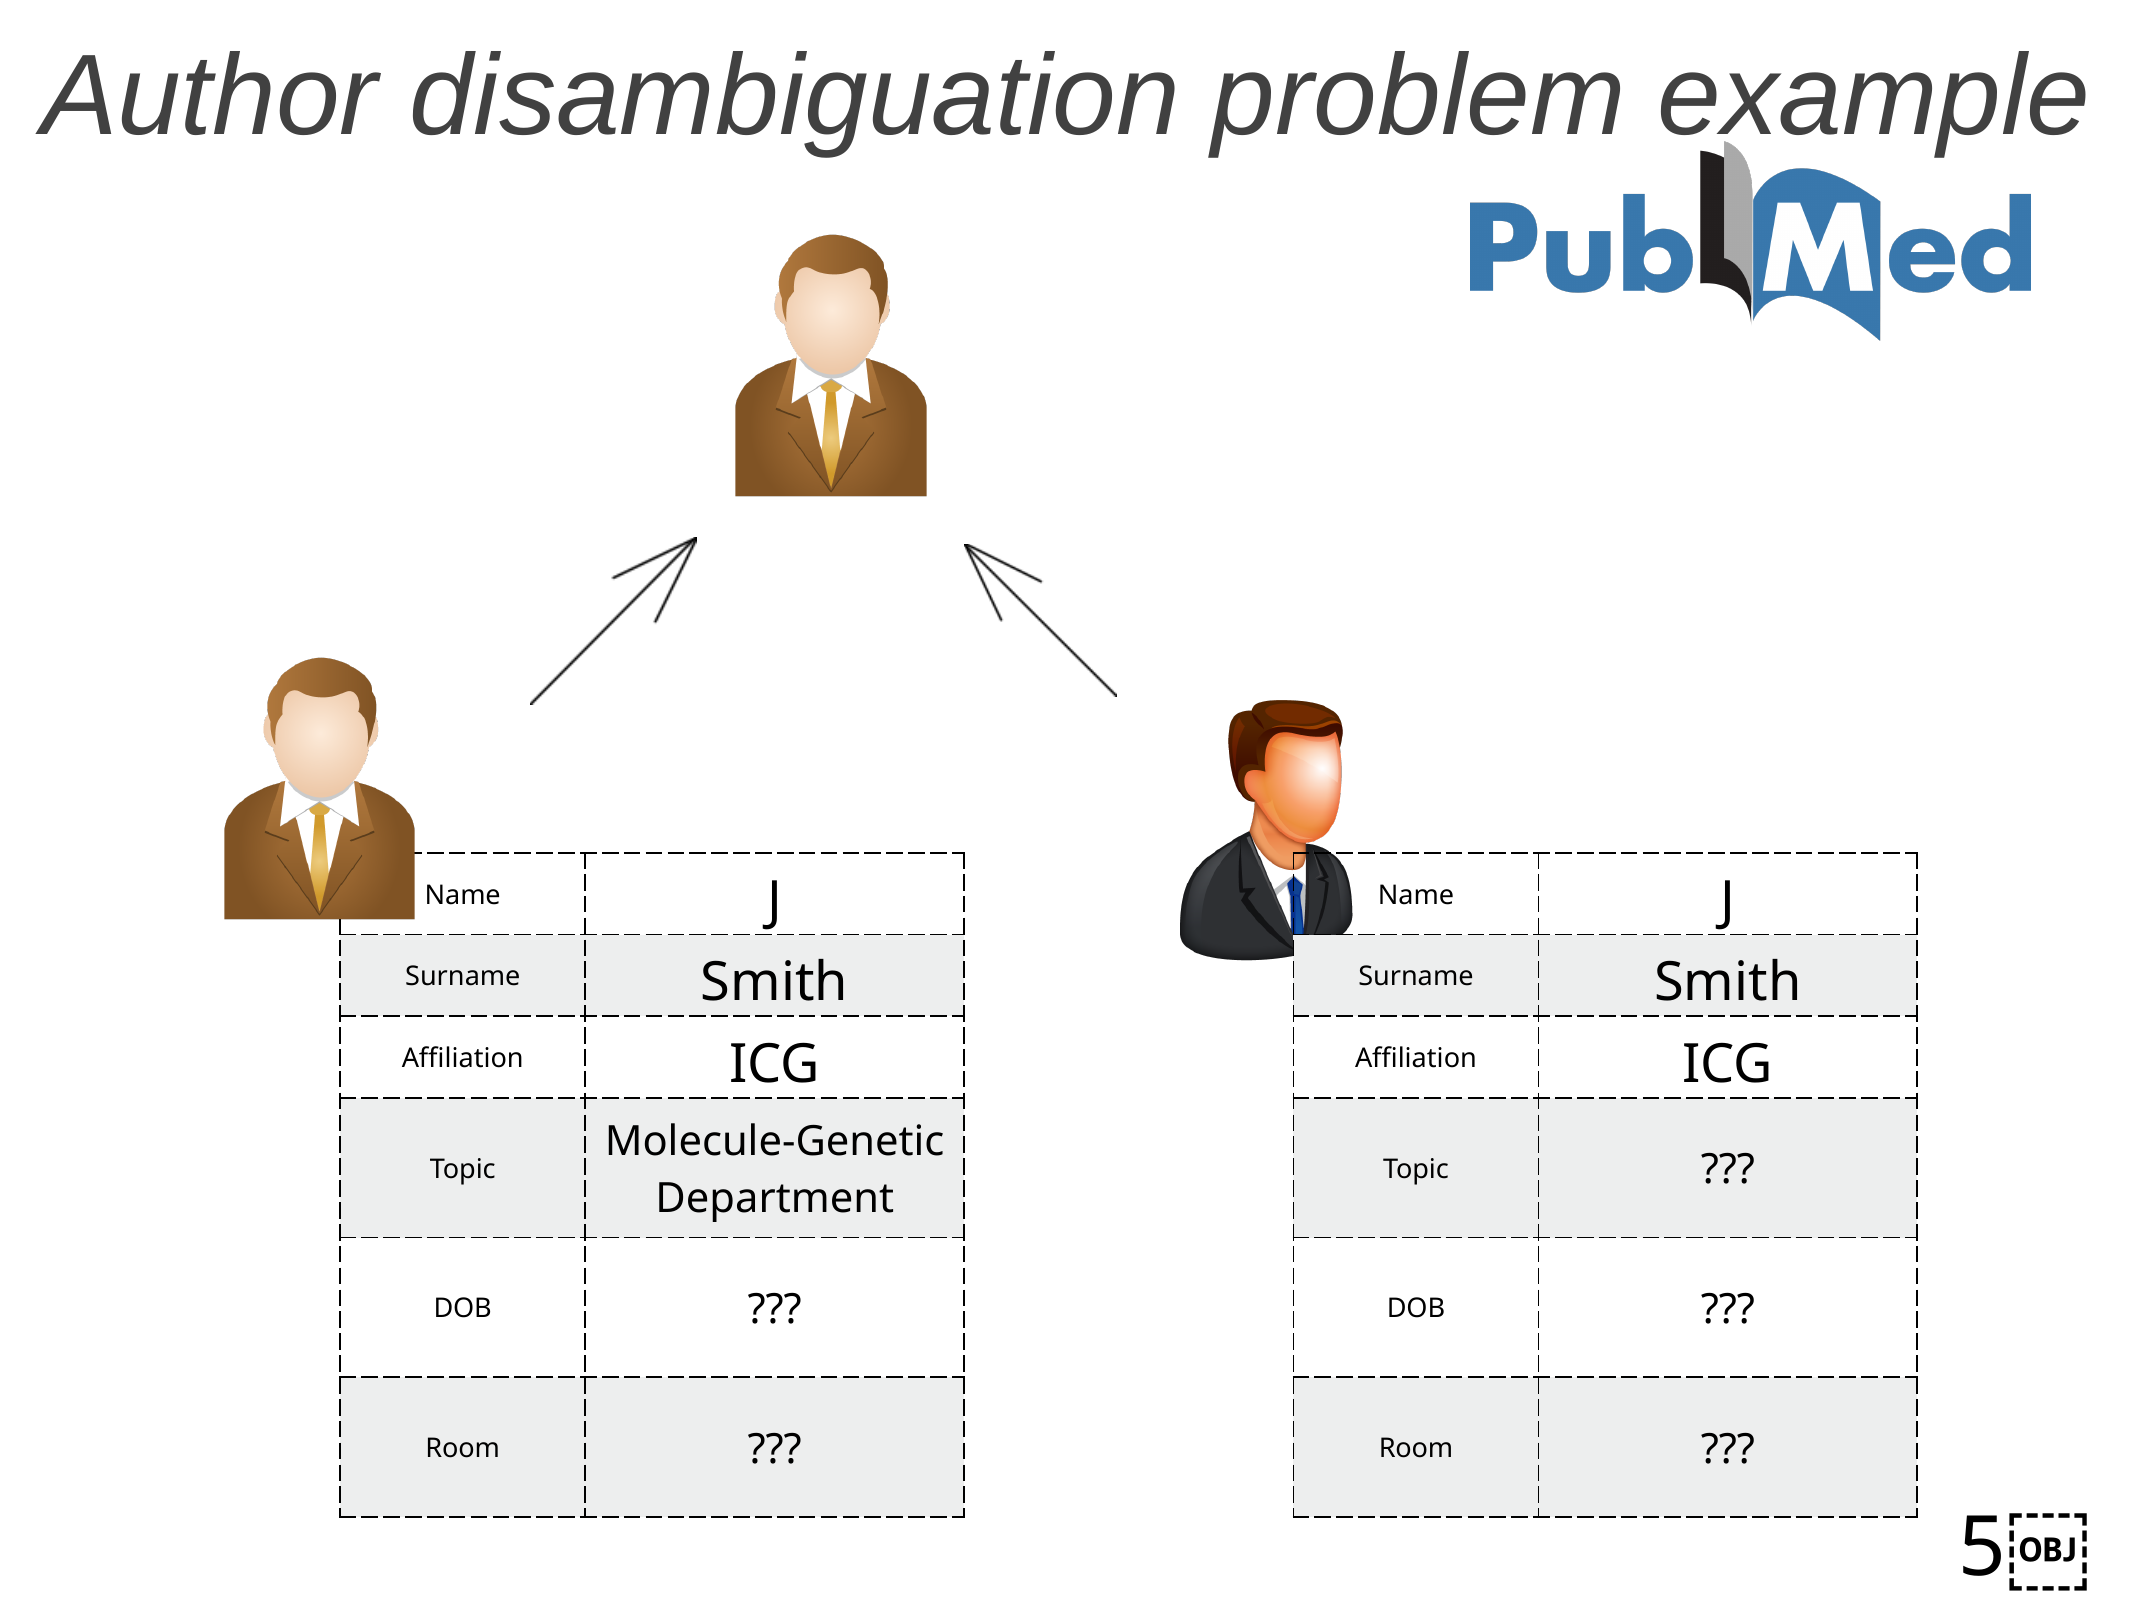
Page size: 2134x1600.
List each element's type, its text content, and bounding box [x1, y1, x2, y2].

table_cell Room [1293, 1377, 1538, 1517]
picture [529, 537, 698, 705]
table_cell Affiliation [1293, 1016, 1538, 1098]
table_cell ICG [1538, 1016, 1917, 1098]
table_cell Smith [585, 935, 964, 1016]
text_box Author disambiguation problem example [32, 11, 2101, 166]
picture [185, 654, 453, 923]
table_cell Topic [1293, 1098, 1538, 1238]
table_cell DOB [340, 1238, 585, 1377]
table_cell ??? [1538, 1238, 1917, 1377]
table_header J [585, 853, 964, 935]
table_cell Surname [340, 935, 585, 1016]
table_header Name [1422, 853, 1538, 935]
table_header J [1538, 853, 1917, 935]
table_cell ICG [585, 1016, 964, 1098]
table_cell Affiliation [340, 1016, 585, 1098]
text_box 5￼ [1914, 1483, 2134, 1600]
table_header Name [341, 853, 585, 935]
table_cell DOB [1293, 1238, 1538, 1377]
table_cell ??? [1538, 1098, 1917, 1238]
picture [696, 231, 965, 499]
picture [1470, 141, 2031, 341]
table_cell Room [340, 1377, 585, 1517]
table_cell ??? [1538, 1377, 1917, 1517]
table_cell ??? [585, 1377, 964, 1517]
table_cell ??? [585, 1238, 964, 1377]
table_cell Molecule-Genetic Department [585, 1098, 964, 1238]
table_cell Smith [1538, 935, 1917, 1016]
picture [1146, 695, 1415, 963]
table_cell Surname [1293, 935, 1538, 1016]
table_cell Topic [340, 1098, 585, 1238]
picture [963, 544, 1117, 697]
